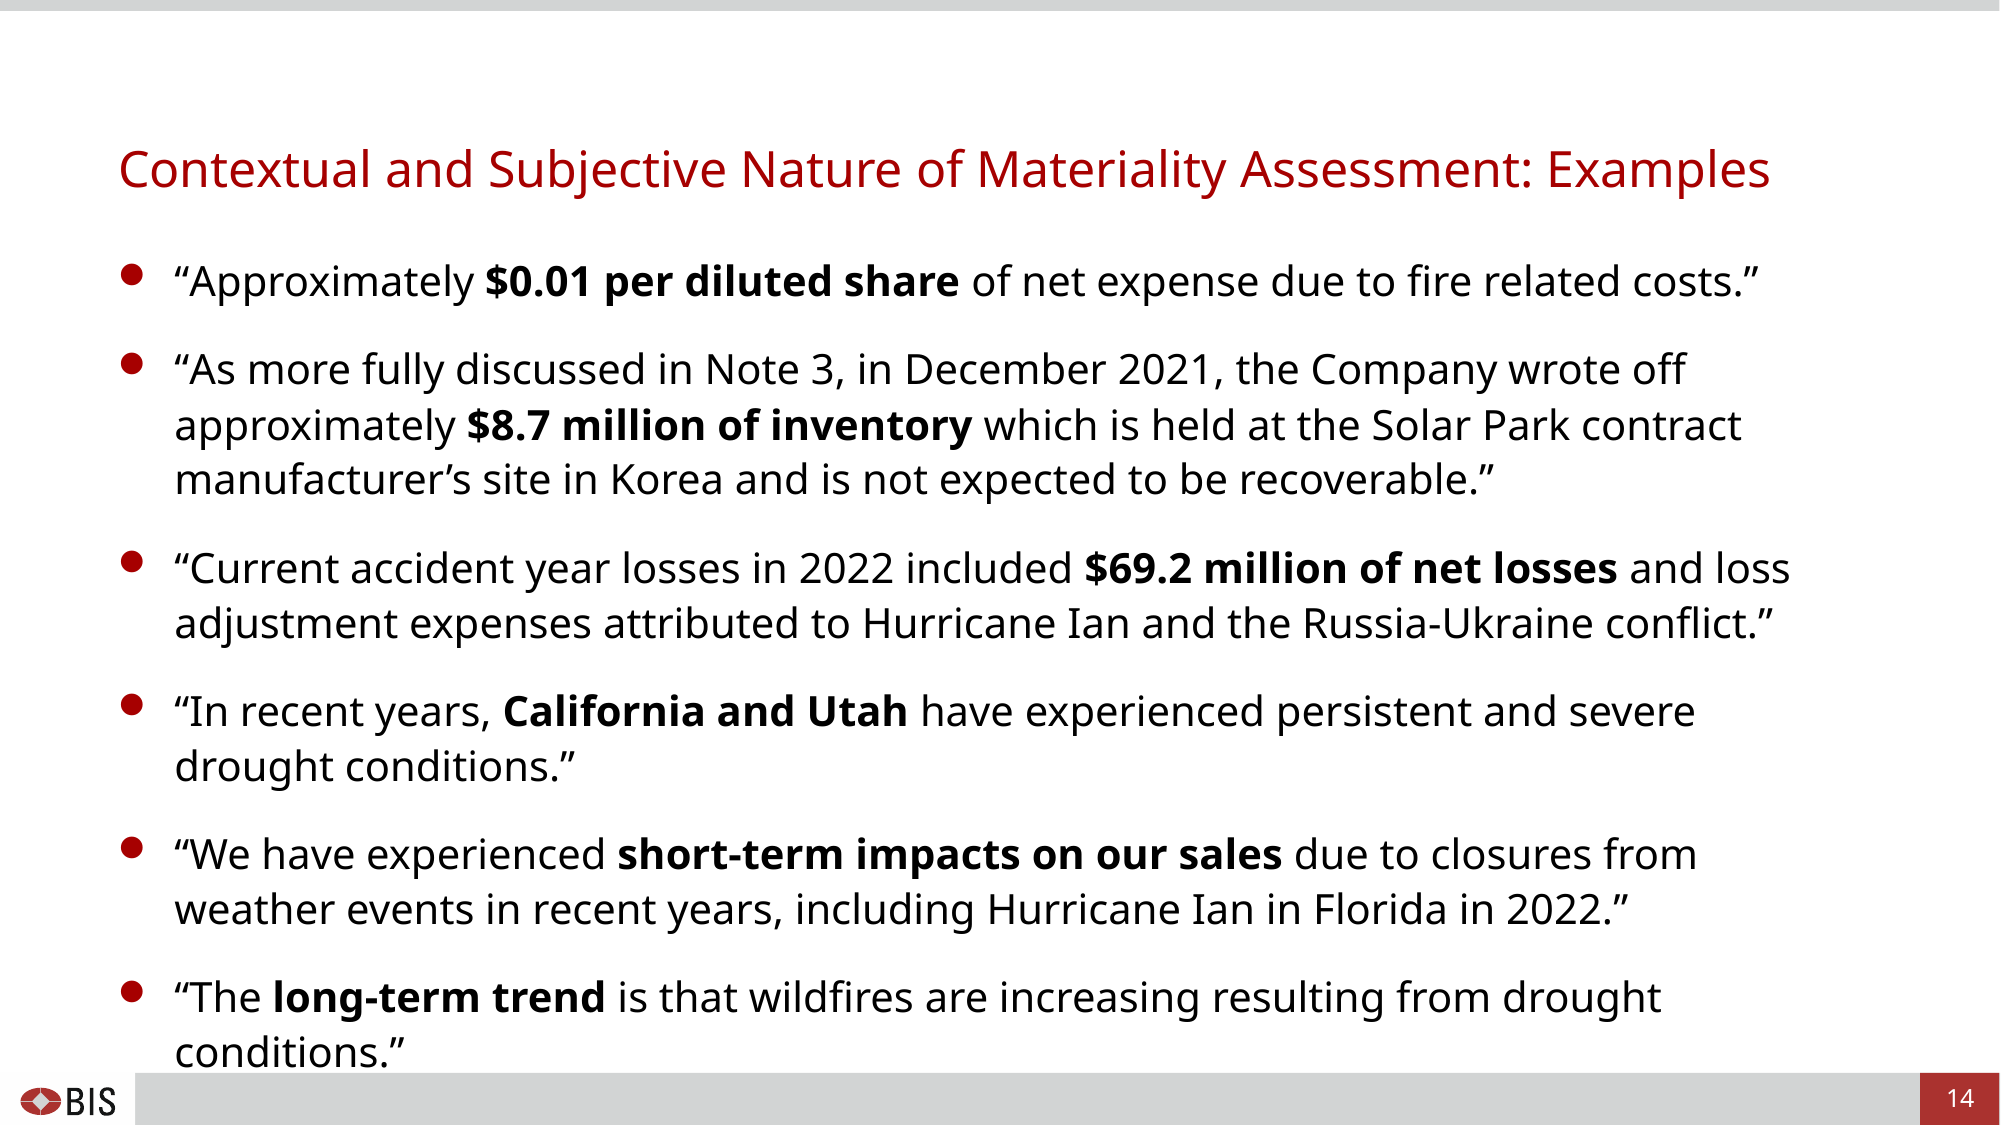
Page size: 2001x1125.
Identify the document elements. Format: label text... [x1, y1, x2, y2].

title Contextual and Subjective Nature of Materiality Assessment: Examples [118, 137, 1863, 214]
slide_number 14 [1921, 1074, 2000, 1125]
list “Approximately $0.01 per diluted share of net expense due to fire related costs.” “As more fully discussed in Note 3, in December 2021, the Company wrote off approximately $8.7 million of inventory which is held at the Solar Park contract manufacturer’s site in Korea and is not expected to be recoverable.” “Current accident year losses in 2022 included $69.2 million of net losses and loss adjustment expenses attributed to Hurricane Ian and the Russia-Ukraine conflict.” “In recent years, California and Utah have experienced persistent and severe drought conditions.” “We have experienced short-term impacts on our sales due to closures from weather events in recent years, including Hurricane Ian in Florida in 2022.” “The long-term trend is that wildfires are increasing resulting from drought conditions.” [117, 249, 1867, 1038]
